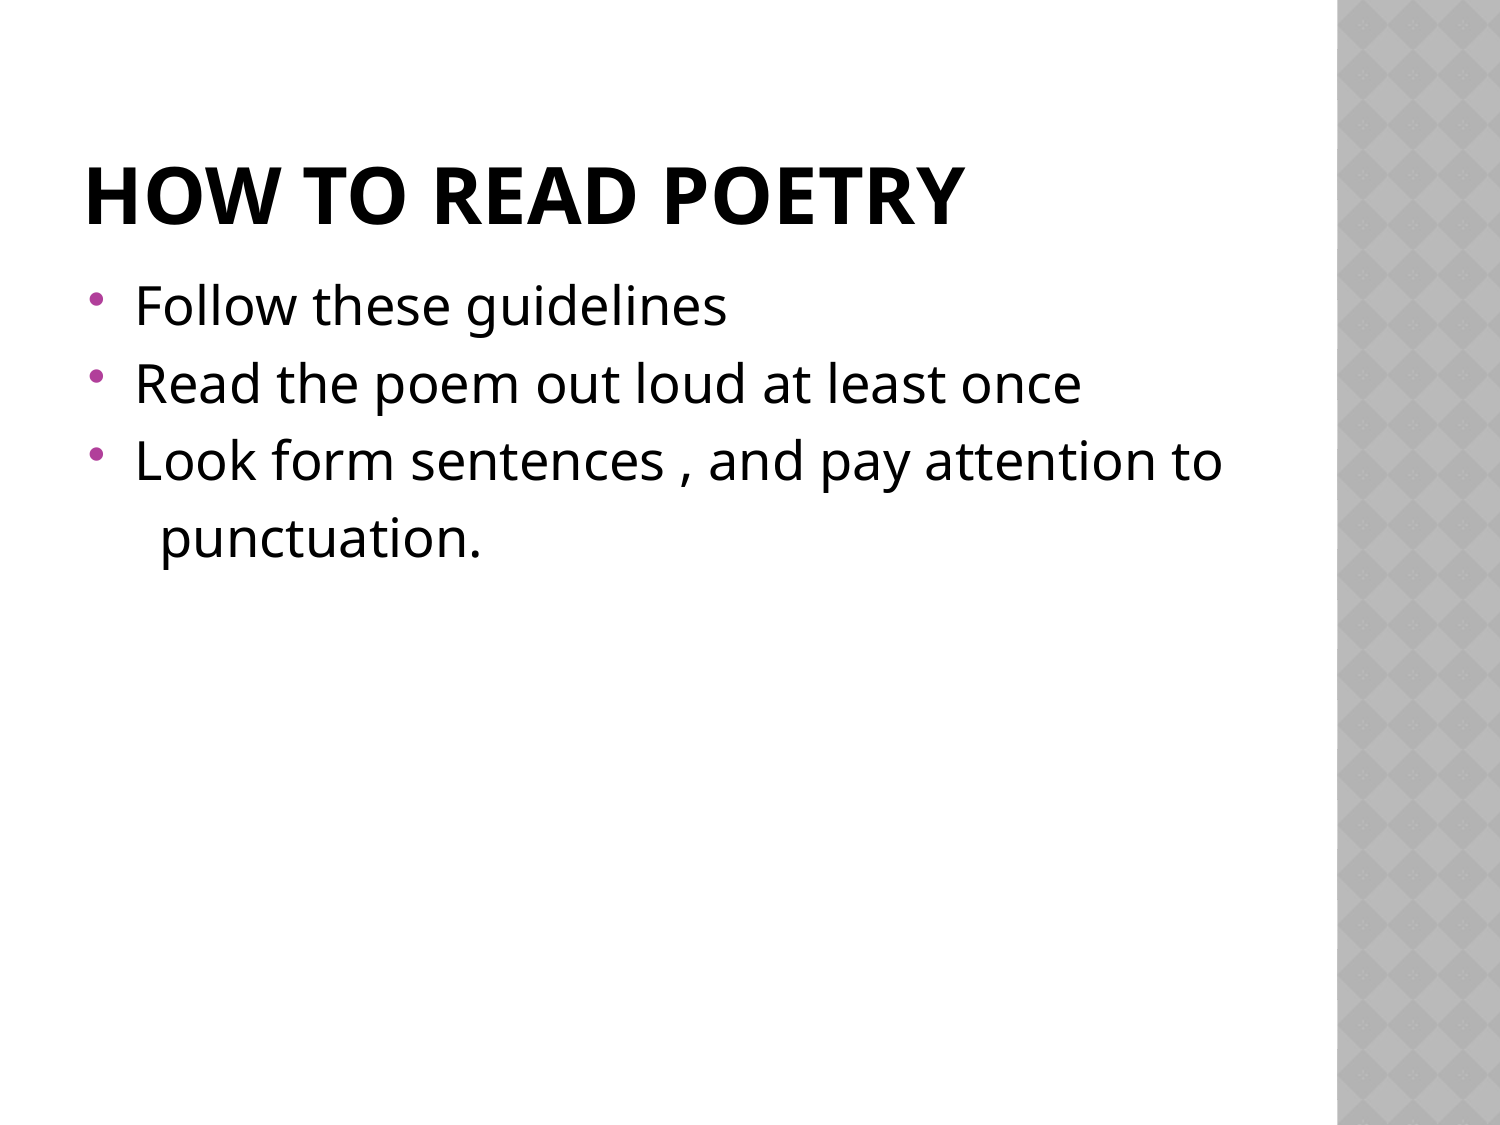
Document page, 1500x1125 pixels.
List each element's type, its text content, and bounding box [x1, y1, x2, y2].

list Follow these guidelines Read the poem out loud at least once Look form sentences , and pay attention to punctuation. [75, 264, 1263, 1059]
title How to read Poetry [75, 52, 1263, 240]
